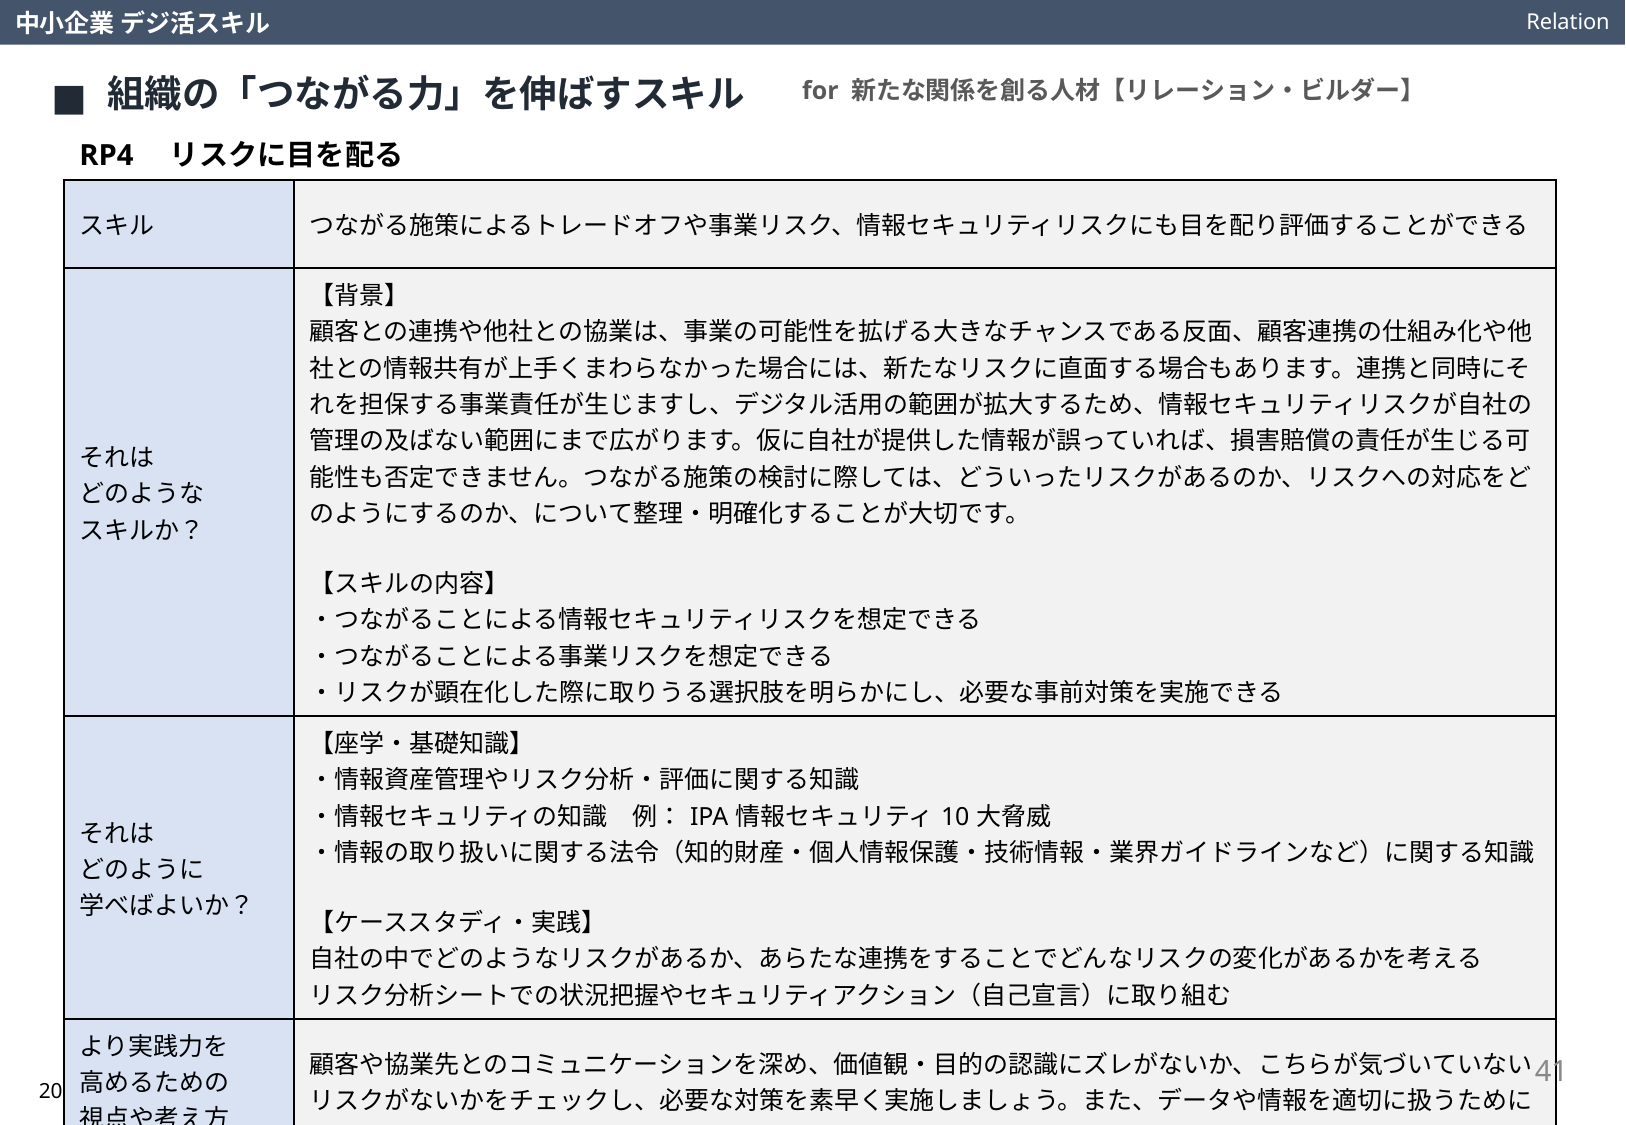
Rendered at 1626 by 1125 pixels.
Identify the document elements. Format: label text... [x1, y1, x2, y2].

text_box 中小企業 デジ活スキル [0, 0, 1625, 45]
table_header スキル [65, 181, 293, 267]
text_box for 新たな関係を創る人材【リレーション・ビルダー】 [787, 67, 1461, 113]
slide_number 41 [1217, 1042, 1584, 1103]
text_box RP4 リスクに目を配る [64, 128, 1561, 179]
table_cell より実践力を 高めるための 視点や考え方は？ [65, 1020, 293, 1125]
table_cell 【背景】 顧客との連携や他社との協業は、事業の可能性を拡げる大きなチャンスである反面、顧客連携の仕組み化や他社との情報共有が上手くまわらなかった場合には、新たなリスクに直面する場合もあります。連携と同時にそれを担保する事業責任が生じますし、デジタル活用の範囲が拡大するため、情報セキュリティリスクが自社の管理の及ばない範囲にまで広がります。仮に自社が提供した情報が誤っていれば、損害賠償の責任が生じる可能性も否定できません。つながる施策の検討に際しては、どういったリスクがあるのか、リスクへの対応をどのようにするのか、について整理・明確化することが大切です。 【スキルの内容】 ・つながることによる情報セキュリティリスクを想定できる ・つながることによる事業リスクを想定できる ・リスクが顕在化した際に取りうる選択肢を明らかにし、必要な事前対策を実施できる [295, 269, 1555, 715]
table_cell それは どのように 学べばよいか？ [65, 717, 293, 1018]
table_cell 【座学・基礎知識】 ・情報資産管理やリスク分析・評価に関する知識 ・情報セキュリティの知識 例：IPA情報セキュリティ10大脅威 ・情報の取り扱いに関する法令（知的財産・個人情報保護・技術情報・業界ガイドラインなど）に関する知識 【ケーススタディ・実践】 自社の中でどのようなリスクがあるか、あらたな連携をすることでどんなリスクの変化があるかを考える リスク分析シートでの状況把握やセキュリティアクション（自己宣言）に取り組む [295, 717, 1555, 1018]
table_cell それは どのような スキルか？ [65, 269, 293, 715]
text_box 組織の「つながる力」を伸ばすスキル [36, 62, 1185, 123]
table_header つながる施策によるトレードオフや事業リスク、情報セキュリティリスクにも目を配り評価することができる [295, 181, 1555, 267]
table_cell 顧客や協業先とのコミュニケーションを深め、価値観・目的の認識にズレがないか、こちらが気づいていないリスクがないかをチェックし、必要な対策を素早く実施しましょう。また、データや情報を適切に扱うためには、法律や規制に関する知識の習得、モラルやマナーについての理解を深めることも大切です。 [295, 1020, 1555, 1125]
text_box Relation [1438, 0, 1625, 42]
